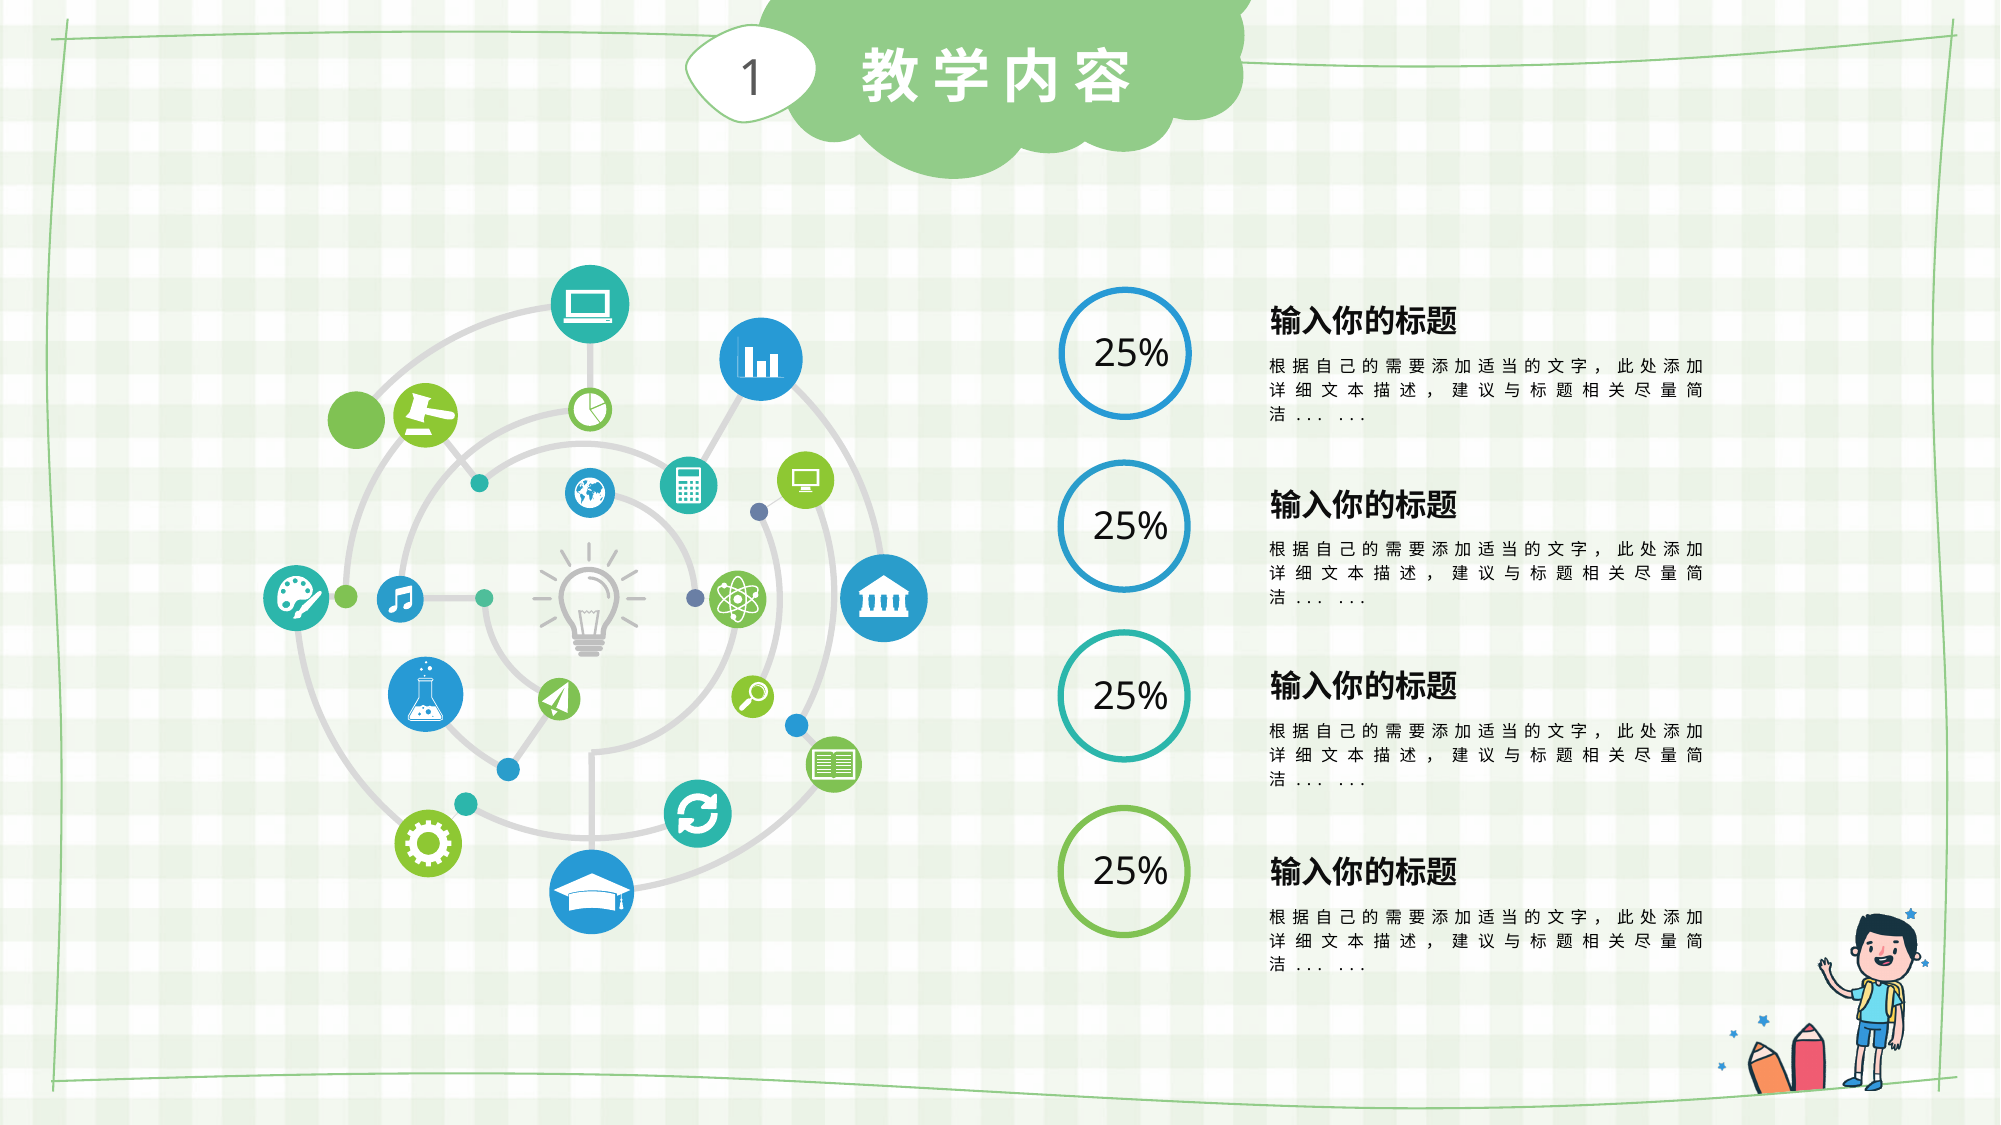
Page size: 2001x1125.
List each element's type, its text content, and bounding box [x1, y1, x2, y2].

text_box [1071, 631, 1178, 660]
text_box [1254, 659, 1725, 798]
text_box [1071, 462, 1177, 490]
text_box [1254, 477, 1725, 616]
text_box 25% [1068, 660, 1194, 727]
text_box 25% [1068, 836, 1194, 903]
text_box [1060, 665, 1181, 760]
text_box [1060, 495, 1181, 591]
text_box 25% [1069, 317, 1195, 385]
text_box 25% [1068, 490, 1194, 557]
text_box [1070, 807, 1178, 836]
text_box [1254, 845, 1725, 983]
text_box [263, 264, 928, 935]
text_box 教学内容 [857, 39, 1158, 140]
text_box 1 [723, 37, 782, 113]
text_box [1060, 840, 1180, 936]
text_box [1061, 322, 1181, 418]
text_box [1072, 289, 1178, 317]
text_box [1254, 294, 1725, 433]
picture [1714, 908, 1929, 1096]
